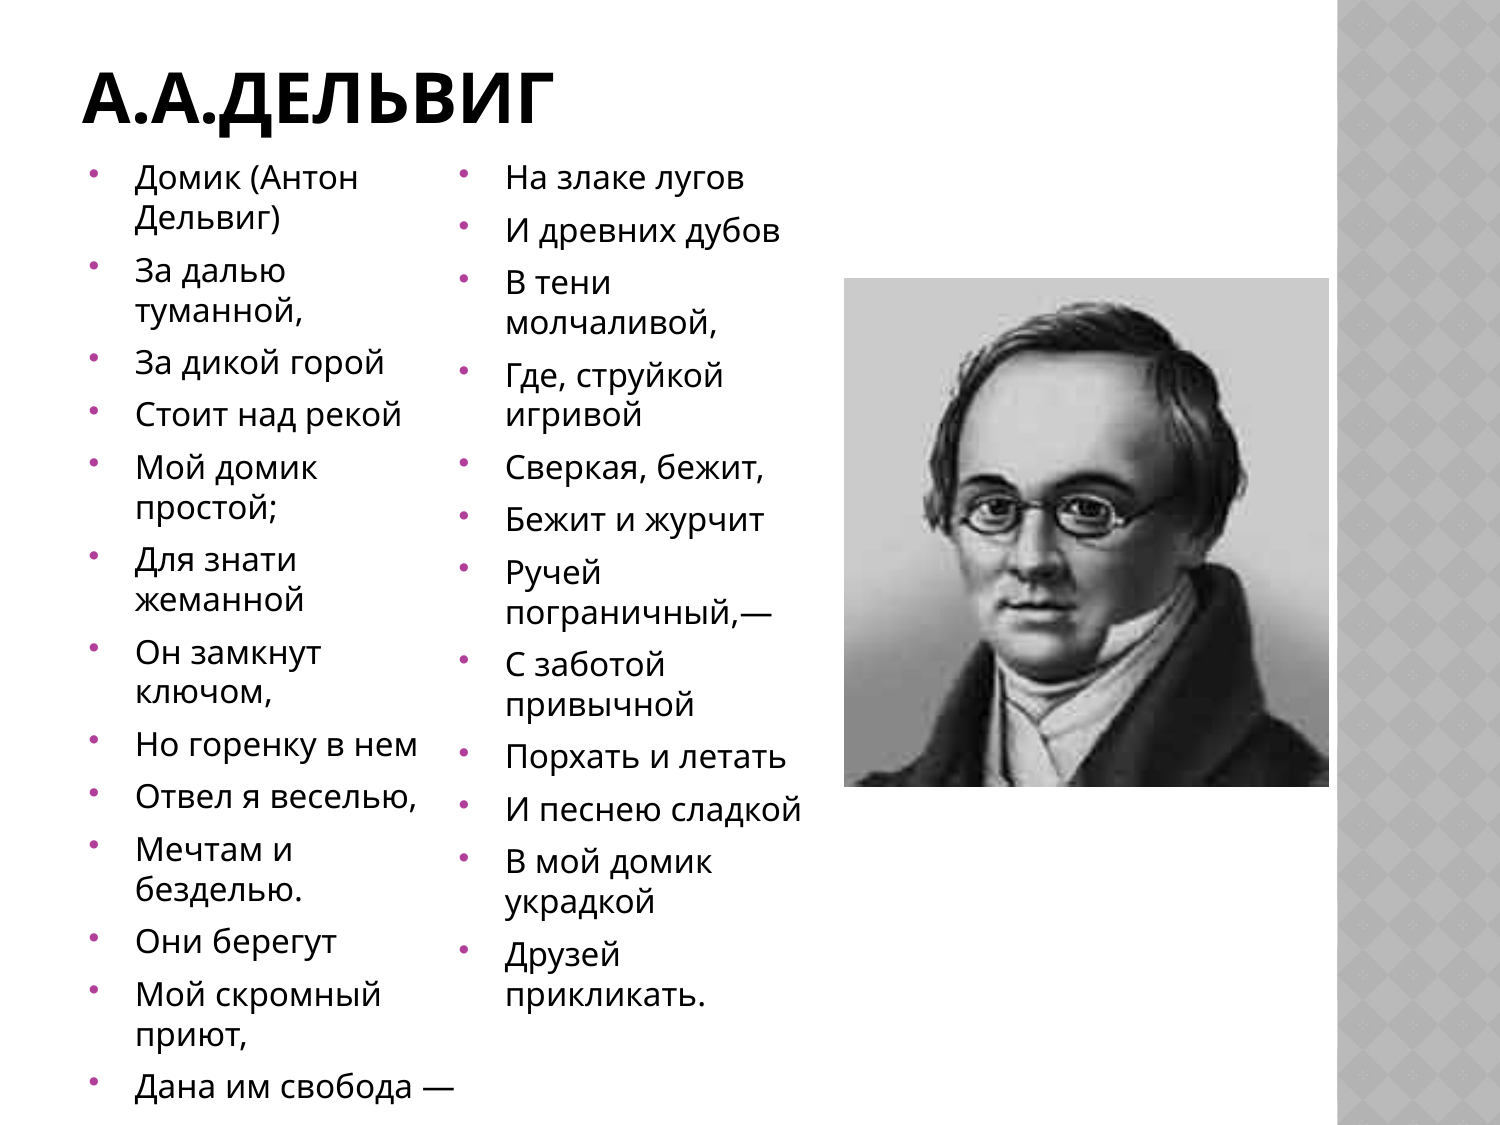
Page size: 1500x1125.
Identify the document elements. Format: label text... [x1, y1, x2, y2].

picture [844, 278, 1330, 788]
title А.А.Дельвиг [75, 52, 1263, 138]
list Домик (Антон Дельвиг) За далью туманной, За дикой горой Стоит над рекой Мой домик простой; Для знати жеманной Он замкнут ключом, Но горенку в нем Отвел я веселью, Мечтам и безделью. Они берегут Мой скромный приют, Дана им свобода — В кустах огорода, На злаке лугов И древних дубов В тени молчаливой, Где, струйкой игривой Сверкая, бежит, Бежит и журчит Ручей пограничный,— С заботой привычной Порхать и летать И песнею сладкой В мой домик украдкой Друзей прикликать. [75, 149, 845, 1059]
